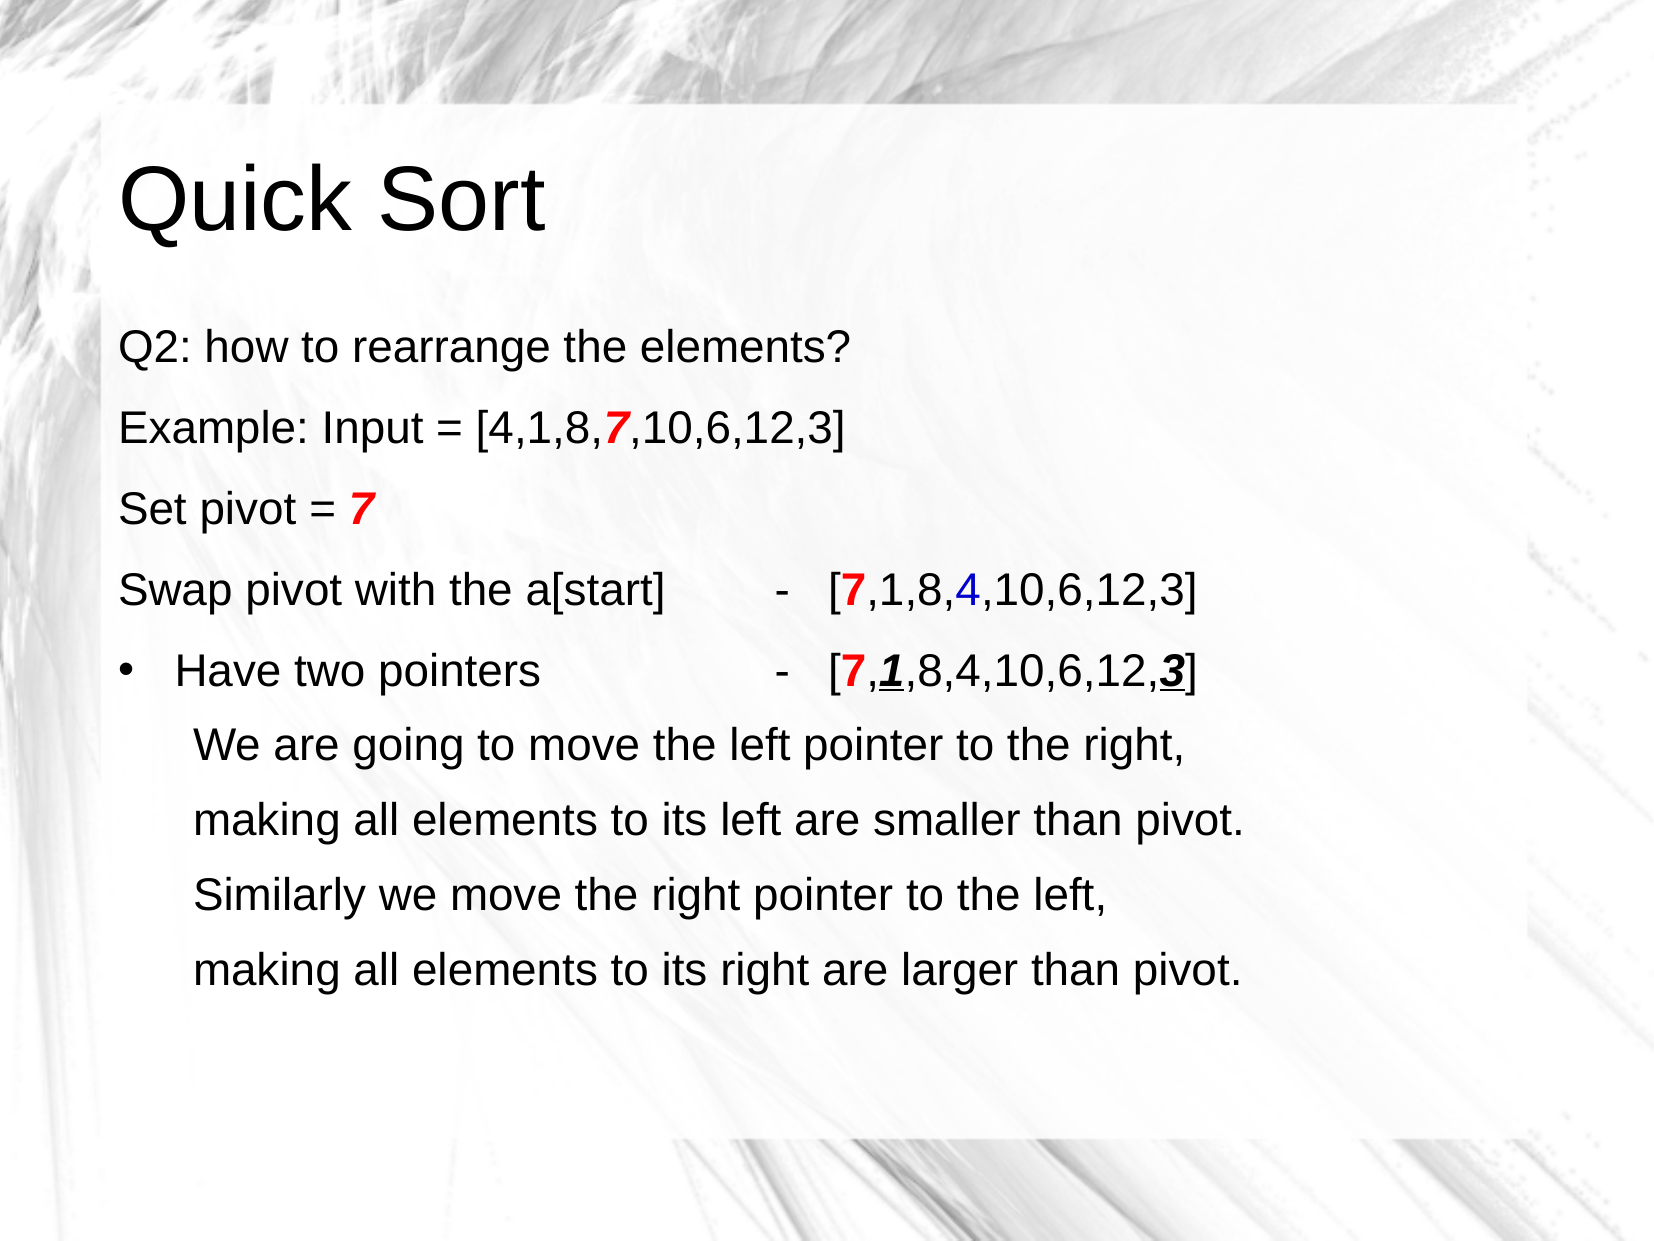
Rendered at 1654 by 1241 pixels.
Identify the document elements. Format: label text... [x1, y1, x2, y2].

picture [0, 0, 1654, 1241]
title Quick Sort [118, 112, 1506, 281]
list Q2: how to rearrange the elements? Example: Input = [4,1,8,7,10,6,12,3] Set pivot = 7 Swap pivot with the a[start] - [7,1,8,4,10,6,12,3] Have two pointers - [7,1,8,4,10,6,12,3] We are going to move the left pointer to the right, making all elements to its left are smaller than pivot. Similarly we move the right pointer to the left, making all elements to its right are larger than pivot. [118, 319, 1571, 1109]
